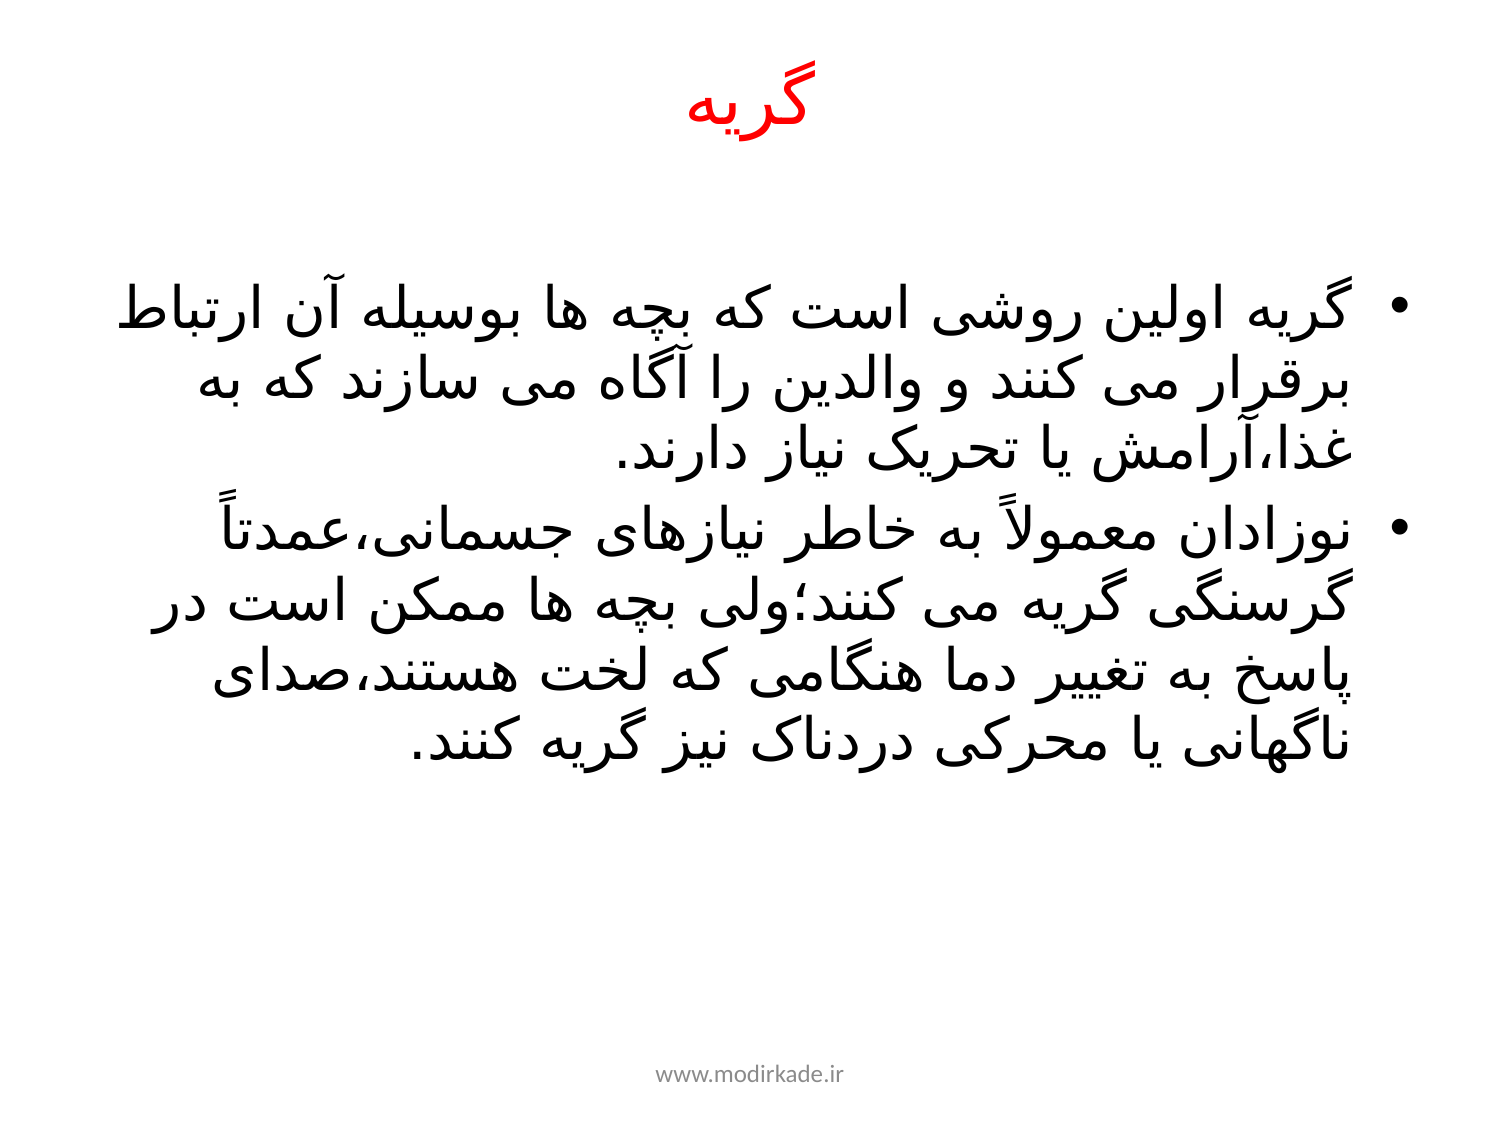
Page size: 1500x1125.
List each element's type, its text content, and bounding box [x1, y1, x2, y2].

list گریه اولین روشی است که بچه ها بوسیله آن ارتباط برقرار می کنند و والدین را آگاه می سازند که به غذا،آرامش یا تحریک نیاز دارند. نوزادان معمولاً به خاطر نیازهای جسمانی،عمدتاً گرسنگی گریه می کنند؛ولی بچه ها ممکن است در پاسخ به تغییر دما هنگامی که لخت هستند،صدای ناگهانی یا محرکی دردناک نیز گریه کنند. [75, 262, 1425, 1005]
title گریه [75, 45, 1425, 233]
footer www.modirkade.ir [512, 1042, 988, 1103]
